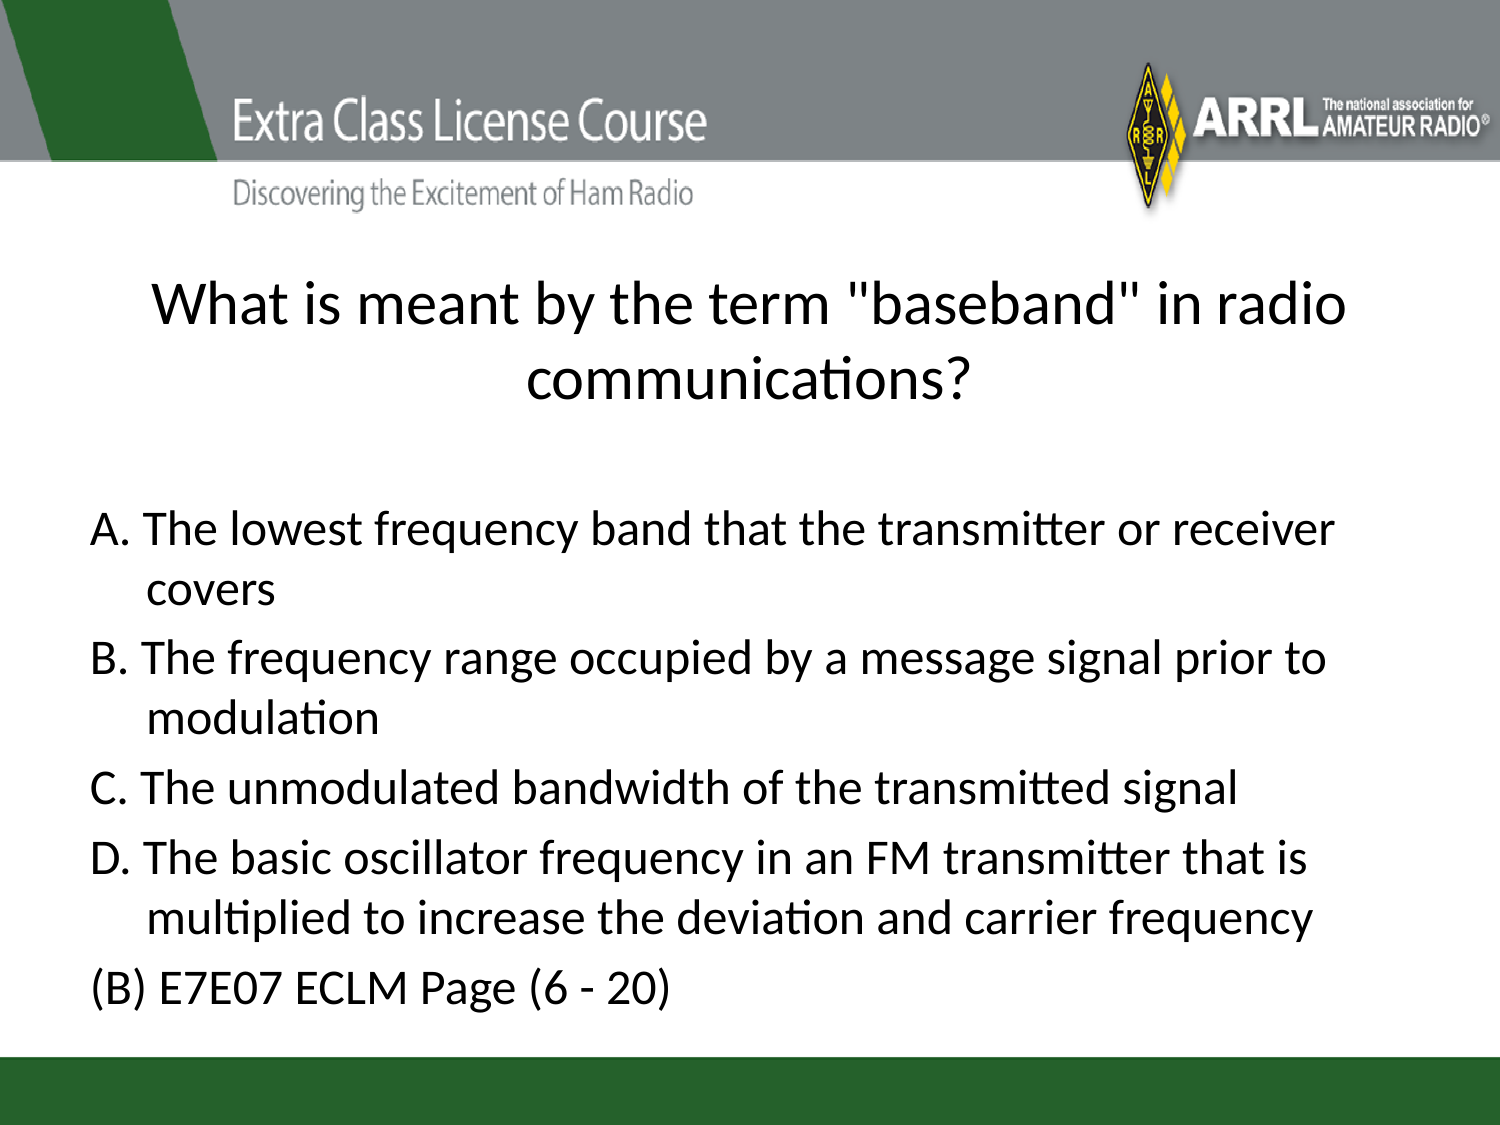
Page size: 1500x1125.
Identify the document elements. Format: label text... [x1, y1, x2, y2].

picture [0, 0, 1500, 1125]
list A. The lowest frequency band that the transmitter or receiver covers B. The frequency range occupied by a message signal prior to modulation C. The unmodulated bandwidth of the transmitted signal D. The basic oscillator frequency in an FM transmitter that is multiplied to increase the deviation and carrier frequency (B) E7E07 ECLM Page (6 - 20) [75, 487, 1425, 1005]
title What is meant by the term "baseband" in radio communications? [75, 254, 1425, 435]
